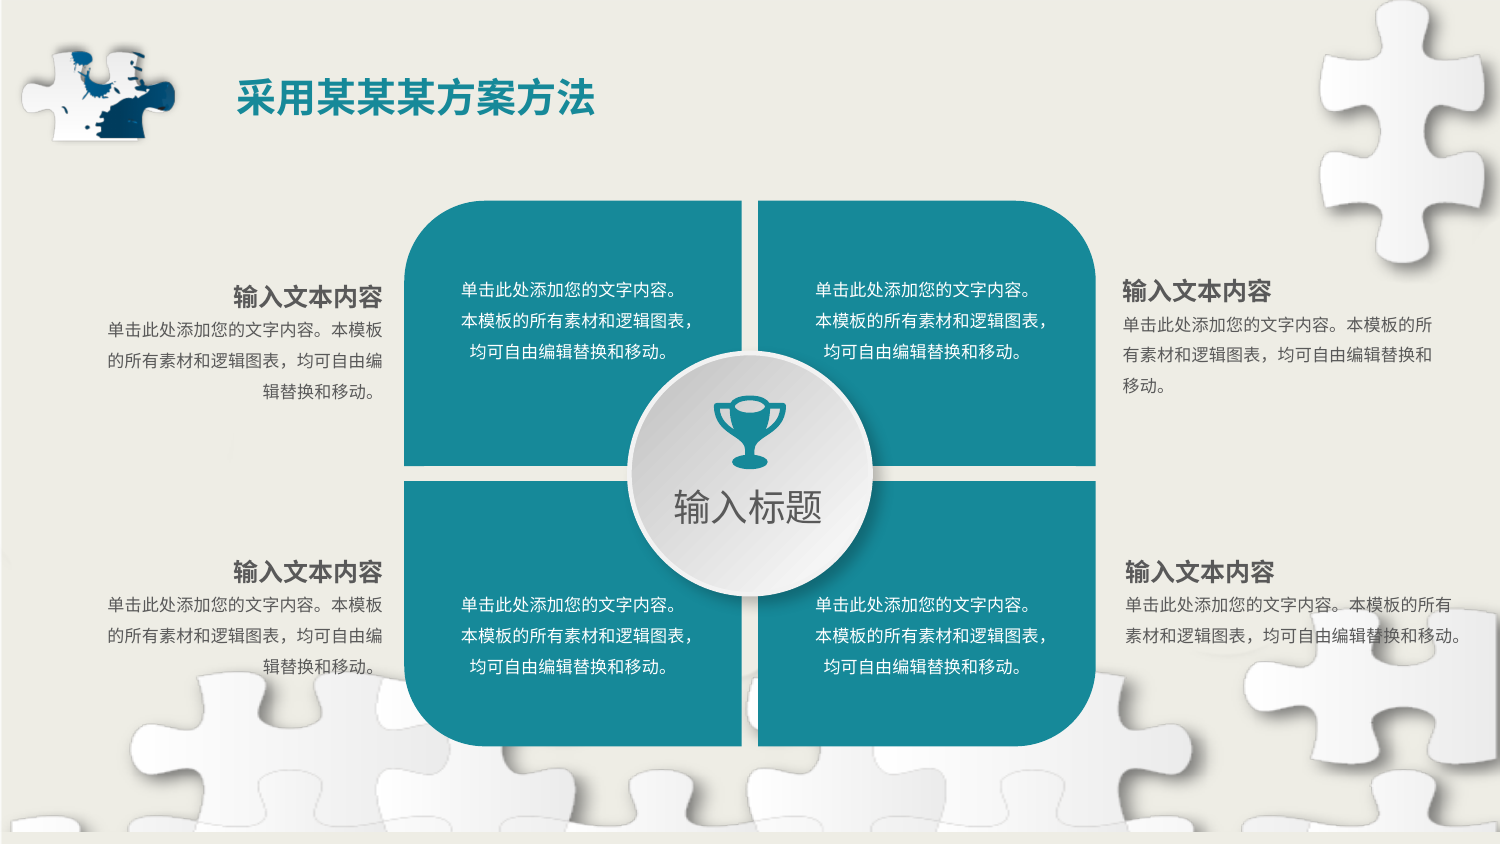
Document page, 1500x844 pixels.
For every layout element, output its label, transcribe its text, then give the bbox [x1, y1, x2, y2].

picture [0, 0, 1500, 844]
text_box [629, 352, 871, 595]
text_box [1107, 253, 1450, 406]
text_box [756, 198, 1098, 469]
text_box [1110, 533, 1472, 655]
text_box 单击此处添加您的文字内容。本模板的所有素材和逻辑图表，均可自由编辑替换和移动。 [441, 576, 705, 684]
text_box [84, 258, 399, 411]
text_box [402, 478, 744, 749]
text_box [84, 533, 399, 686]
text_box [756, 478, 1098, 749]
text_box 单击此处添加您的文字内容。本模板的所有素材和逻辑图表，均可自由编辑替换和移动。 [795, 576, 1059, 684]
text_box 采用某某某方案方法 [204, 61, 630, 133]
text_box 单击此处添加您的文字内容。本模板的所有素材和逻辑图表，均可自由编辑替换和移动。 [441, 262, 705, 370]
text_box 单击此处添加您的文字内容。本模板的所有素材和逻辑图表，均可自由编辑替换和移动。 [795, 262, 1059, 370]
text_box [402, 198, 744, 469]
